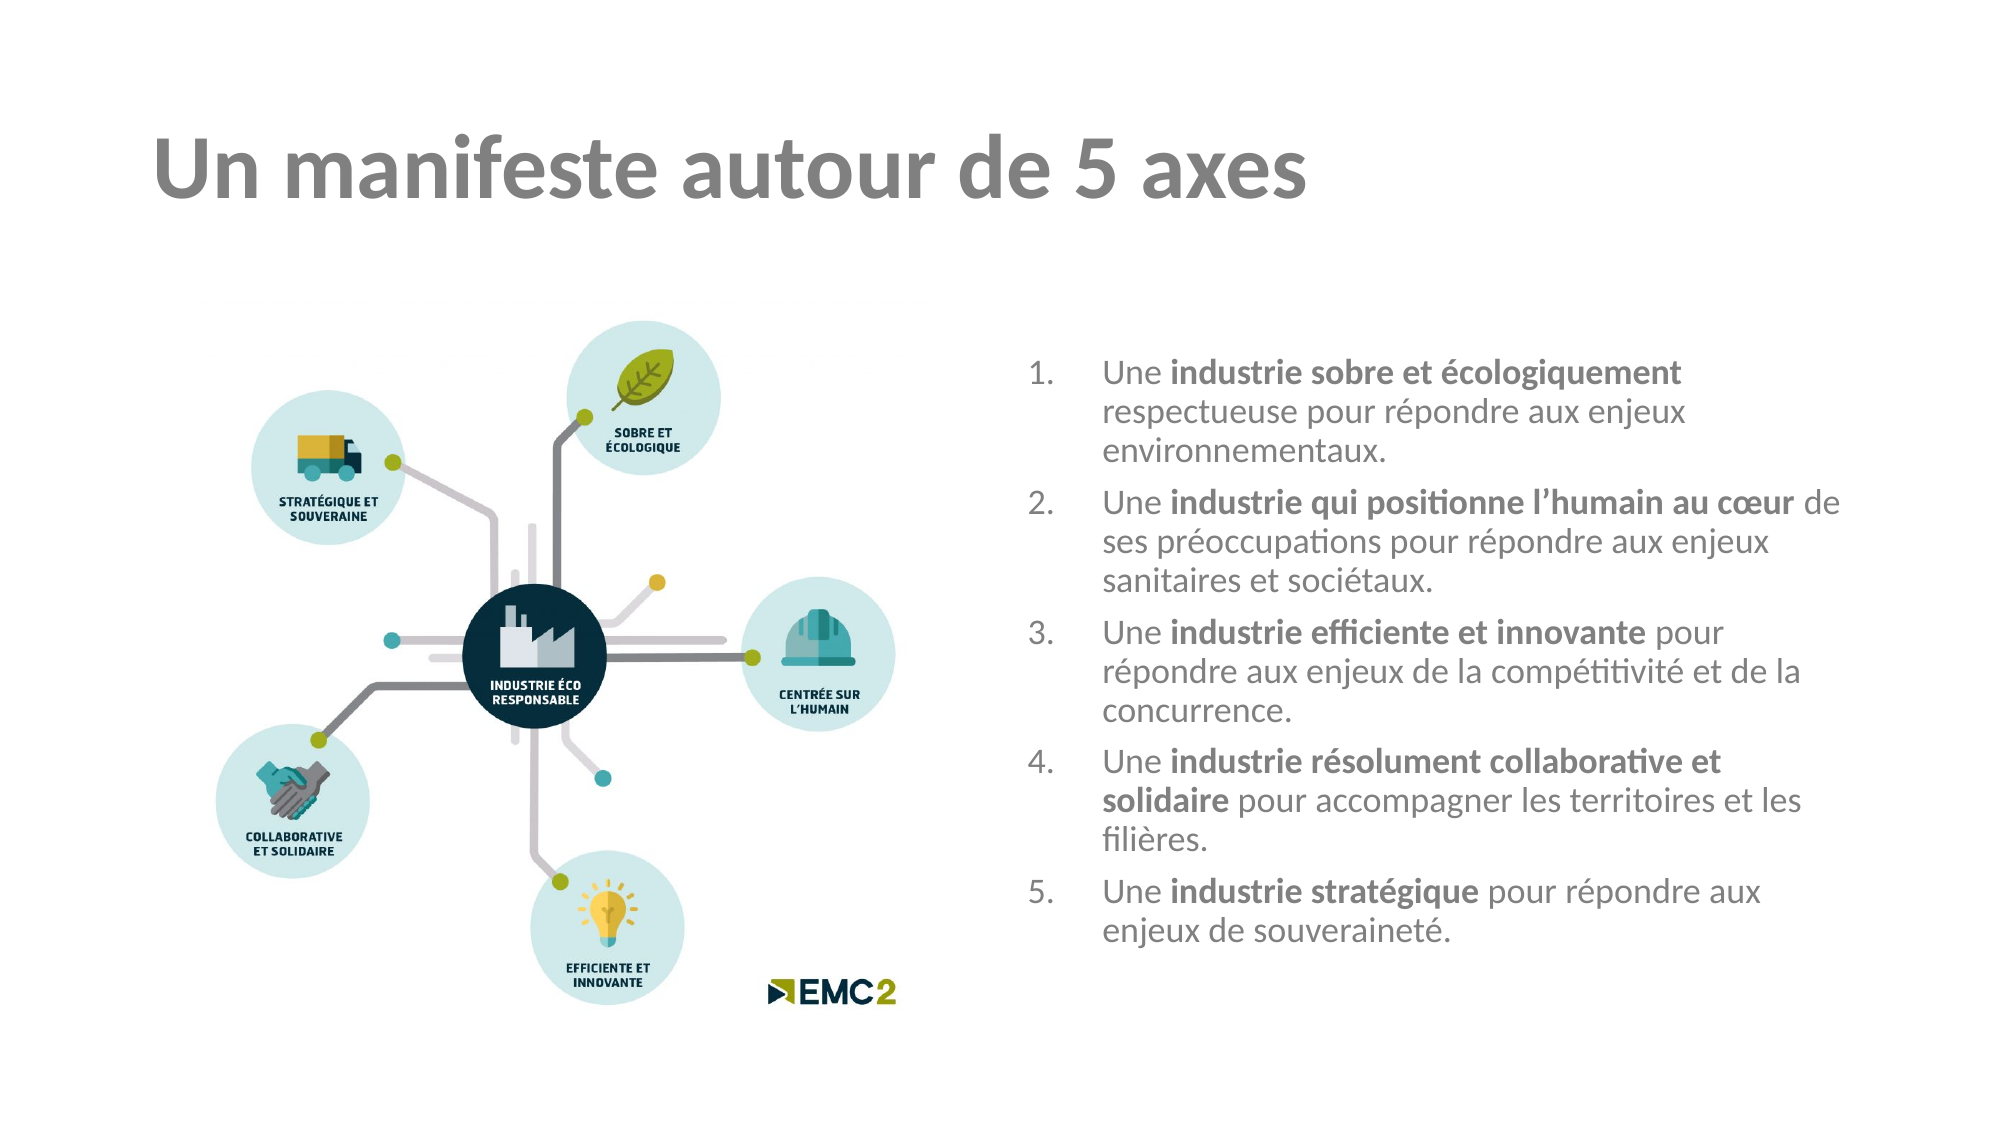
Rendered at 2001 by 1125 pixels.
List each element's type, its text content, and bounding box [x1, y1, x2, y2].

list Une industrie sobre et écologiquement respectueuse pour répondre aux enjeux environnementaux. Une industrie qui positionne l’humain au cœur de ses préoccupations pour répondre aux enjeux sanitaires et sociétaux. Une industrie efficiente et innovante pour répondre aux enjeux de la compétitivité et de la concurrence. Une industrie résolument collaborative et solidaire pour accompagner les territoires et les filières. Une industrie stratégique pour répondre aux enjeux de souveraineté. [1012, 346, 1863, 967]
title Un manifeste autour de 5 axes [137, 59, 1863, 278]
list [196, 299, 929, 1014]
